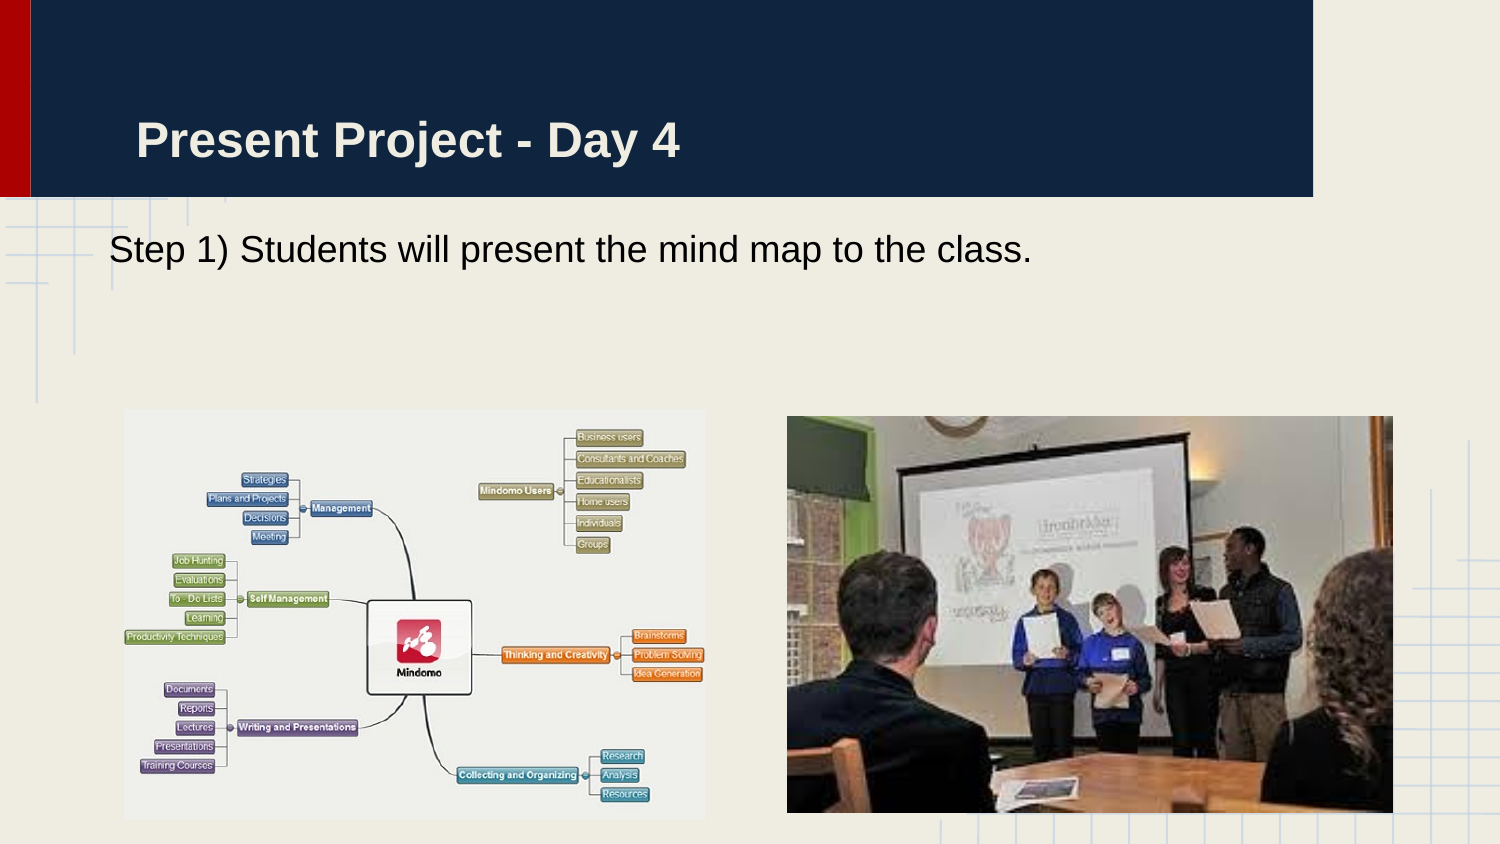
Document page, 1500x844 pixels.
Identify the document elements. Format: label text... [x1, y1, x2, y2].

title Present Project - Day 4 [75, 16, 1276, 183]
picture [124, 409, 705, 820]
list Step 1) Students will present the mind map to the class. [75, 209, 1425, 806]
picture [787, 416, 1393, 813]
